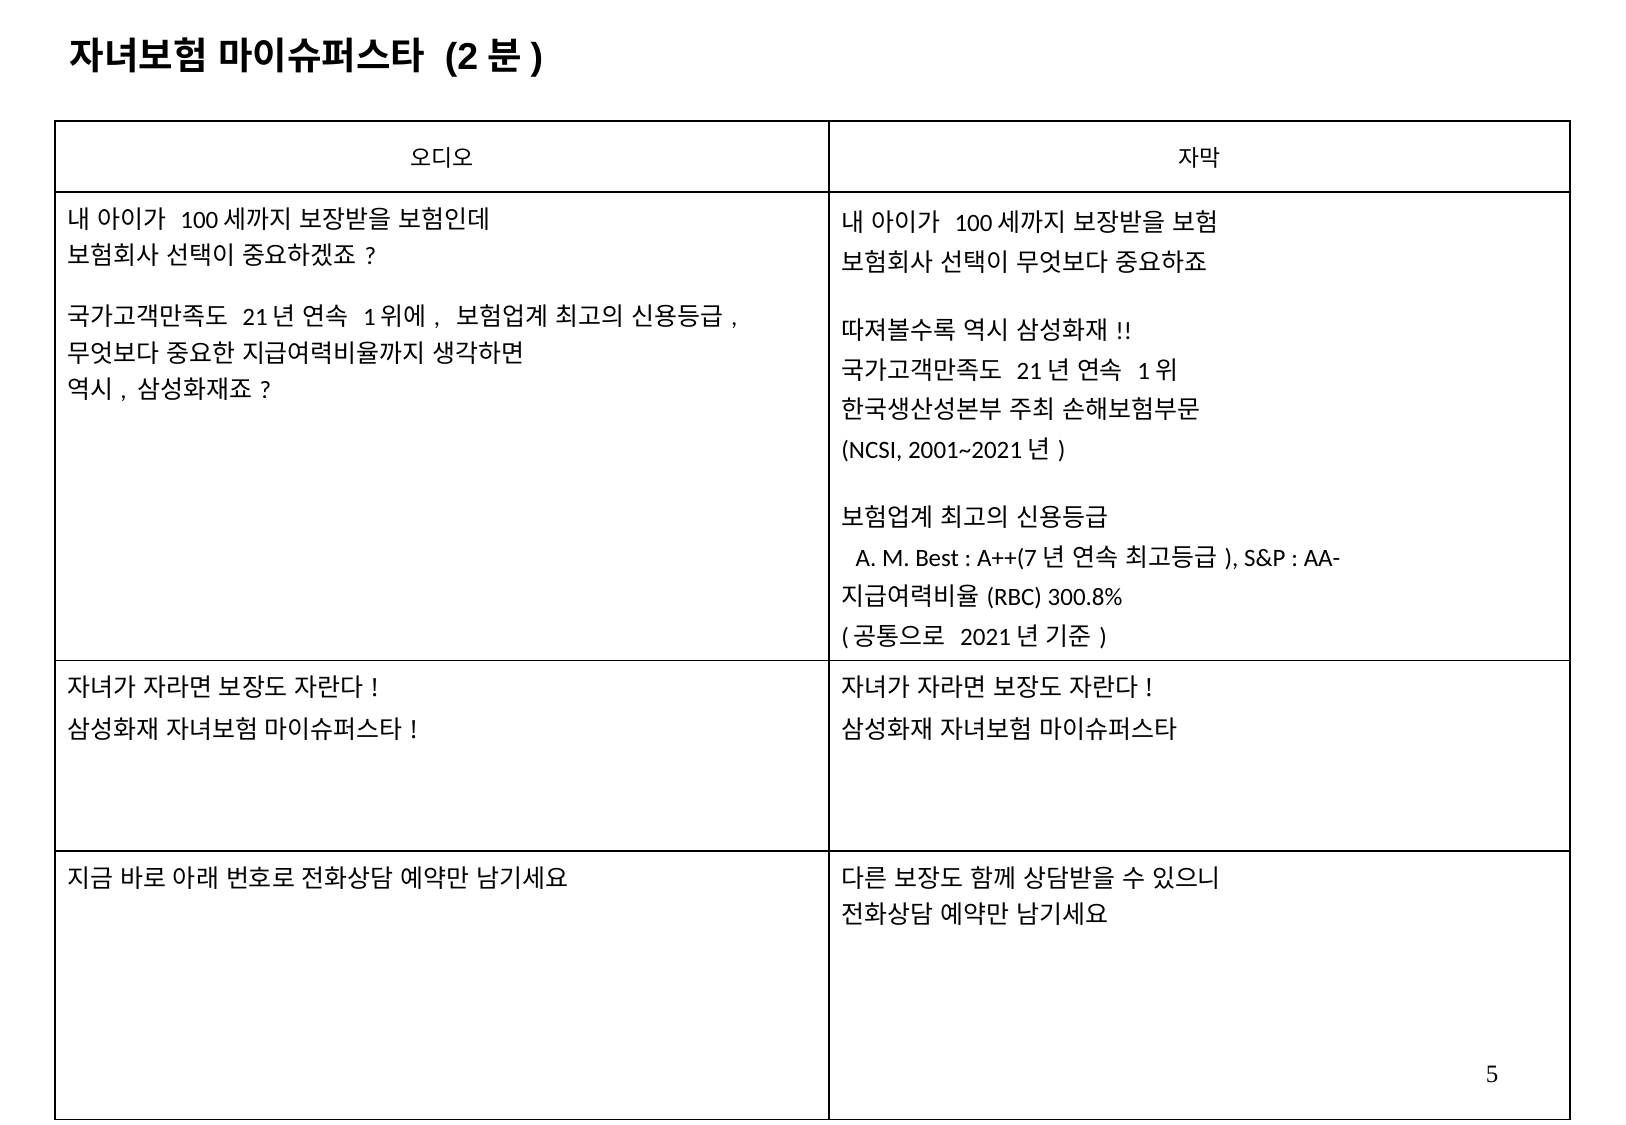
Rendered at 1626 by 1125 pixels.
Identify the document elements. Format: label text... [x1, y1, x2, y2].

table_cell 내 아이가 100세까지 보장받을 보험인데 보험회사 선택이 중요하겠죠? 국가고객만족도 21년 연속 1위에, 보험업계 최고의 신용등급, 무엇보다 중요한 지급여력비율까지 생각하면 역시, 삼성화재죠? [56, 193, 828, 660]
table_cell 내 아이가 100세까지 보장받을 보험 보험회사 선택이 무엇보다 중요하죠 따져볼수록 역시 삼성화재!! 국가고객만족도 21년 연속 1위 한국생산성본부 주최 손해보험부문 (NCSI, 2001~2021년) 보험업계 최고의 신용등급 A. M. Best : A++(7년 연속 최고등급), S&P : AA- 지급여력비율(RBC) 300.8% (공통으로 2021년 기준) [830, 193, 1569, 660]
table_cell 자녀가 자라면 보장도 자란다! 삼성화재 자녀보험 마이슈퍼스타! [56, 661, 828, 850]
table_header 자막 [830, 122, 1569, 191]
table_cell 다른 보장도 함께 상담받을 수 있으니 전화상담 예약만 남기세요 [830, 852, 1569, 1119]
slide_number 5 [1147, 1042, 1514, 1103]
text_box 자녀보험 마이슈퍼스타 (2분) [55, 24, 1280, 84]
table_cell 자녀가 자라면 보장도 자란다! 삼성화재 자녀보험 마이슈퍼스타 [830, 661, 1569, 850]
table_cell 지금 바로 아래 번호로 전화상담 예약만 남기세요 [56, 852, 828, 1119]
table_header 오디오 [56, 122, 828, 191]
